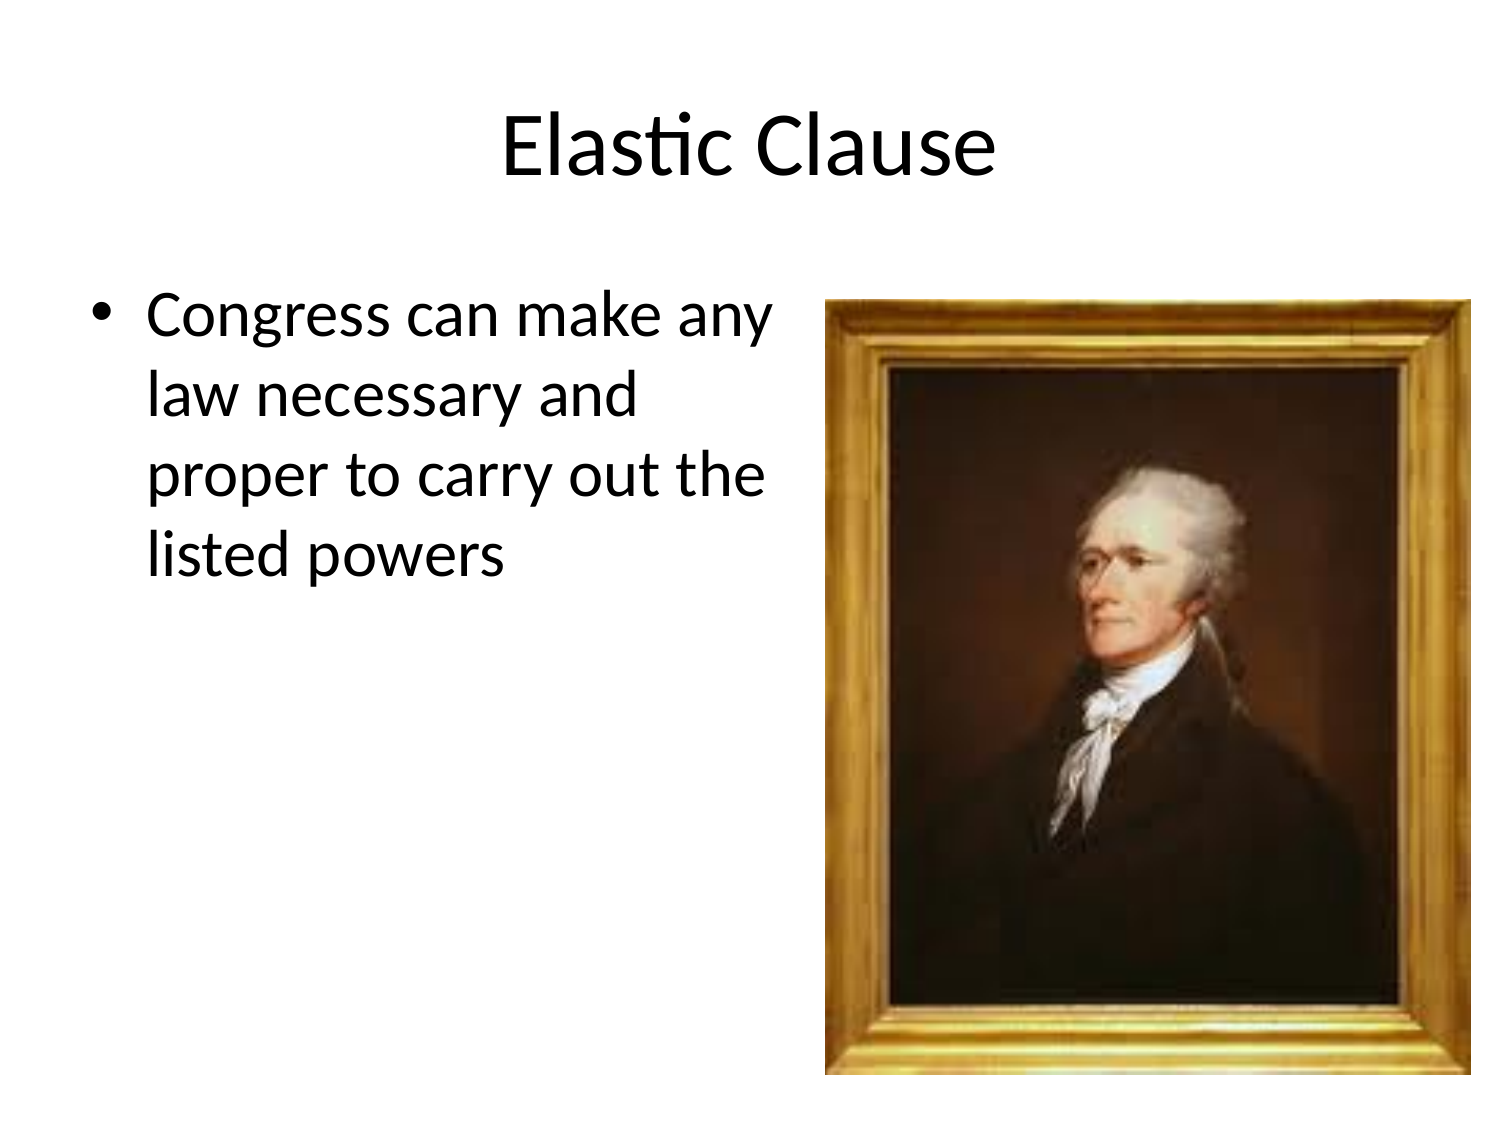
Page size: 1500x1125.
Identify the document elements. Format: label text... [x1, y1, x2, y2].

title Elastic Clause [75, 45, 1425, 233]
picture [824, 299, 1471, 1076]
list Congress can make any law necessary and proper to carry out the listed powers [75, 262, 838, 1005]
